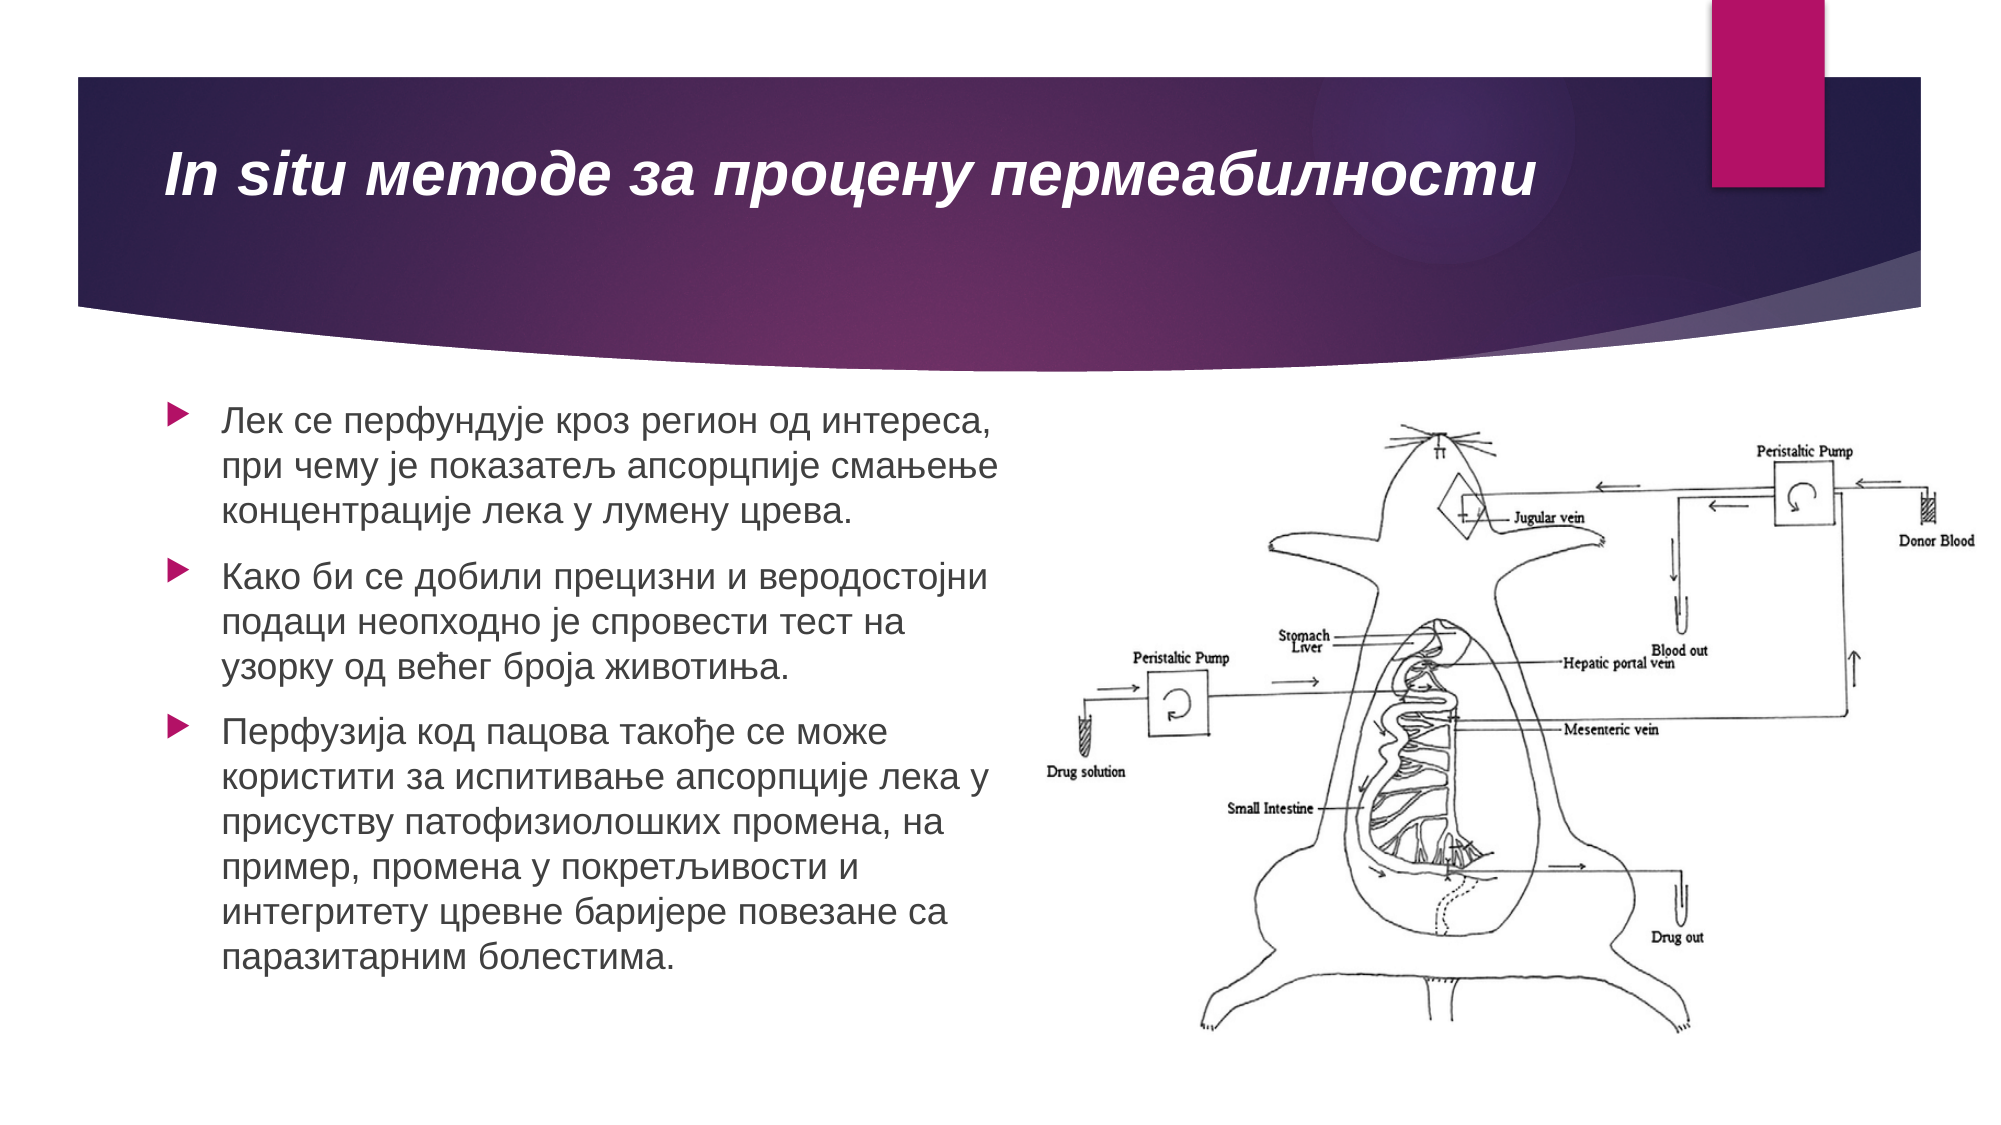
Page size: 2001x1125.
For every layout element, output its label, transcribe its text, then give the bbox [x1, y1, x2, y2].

picture [1045, 420, 1977, 1036]
list Лек се перфундује кроз регион од интереса, при чему је показатељ апсорцпије смањење концентрације лека у лумену црева. Како би се добили прецизни и веродостојни подаци неопходно је спровести тест на узорку од већег броја животиња. Перфузија код пацова такође се може користити за испитивање апсорпције лека у присуству патофизиолошких промена, на пример, промена у покретљивости и интегритету цревне баријере повезане са паразитарним болестима. [149, 388, 1016, 1091]
text_box In situ методе за процену пермеабилности [149, 125, 1684, 216]
